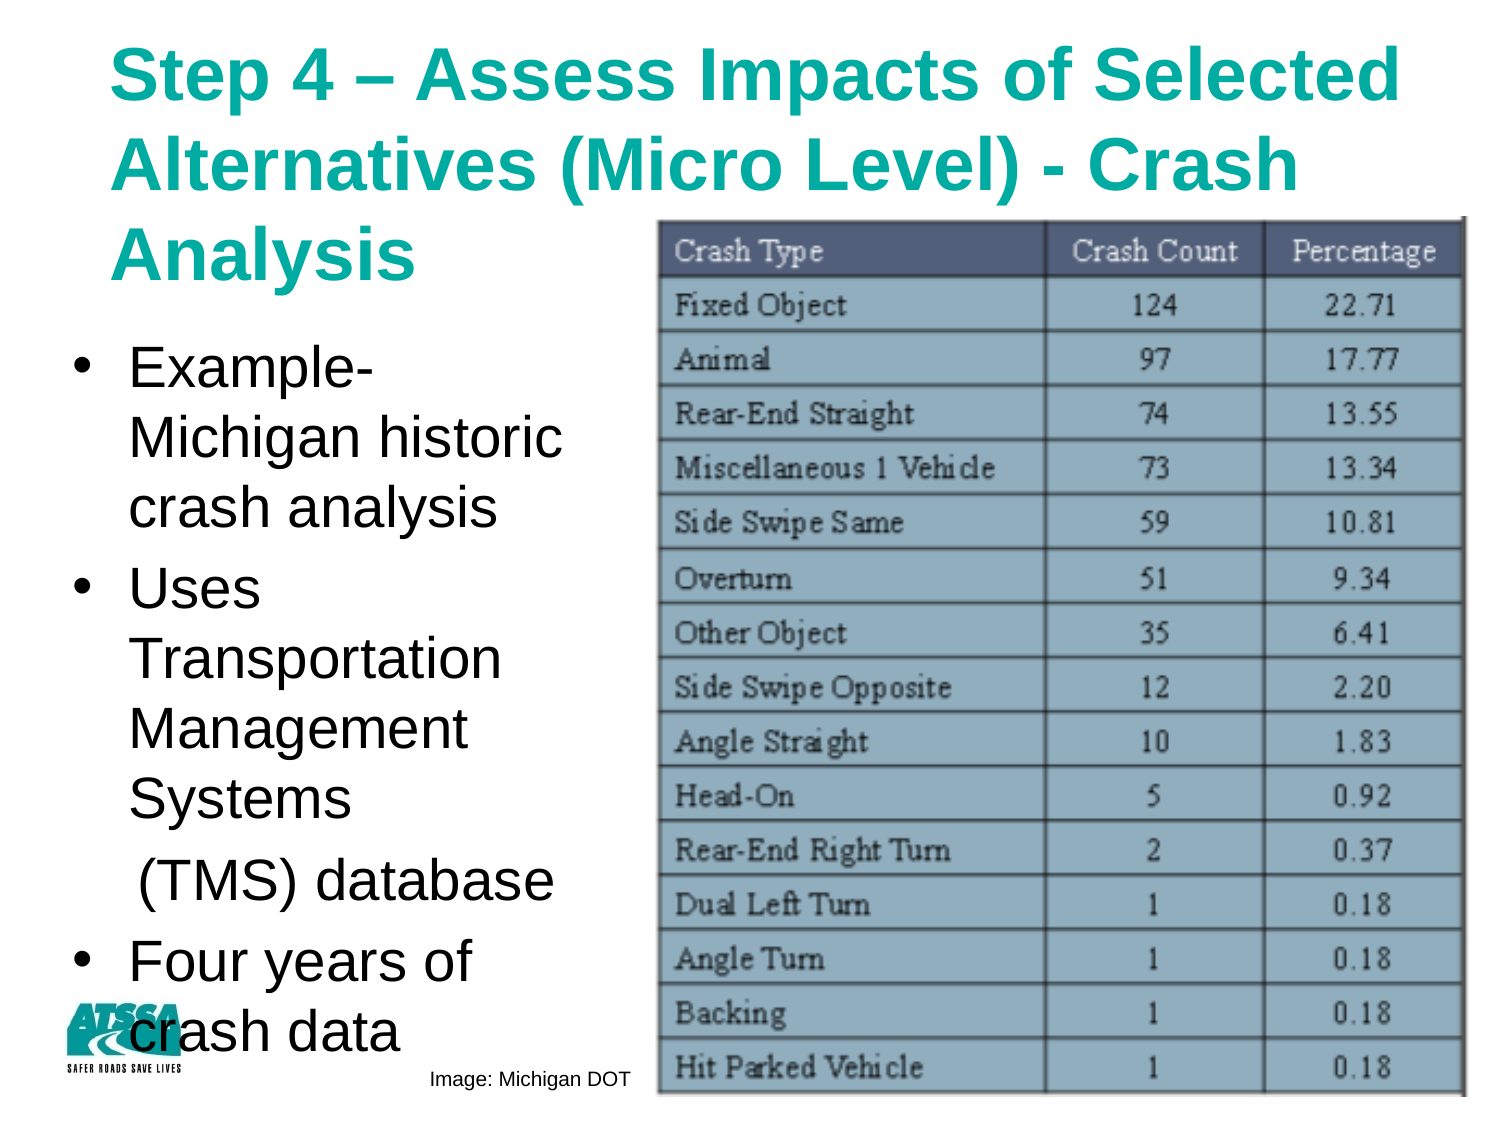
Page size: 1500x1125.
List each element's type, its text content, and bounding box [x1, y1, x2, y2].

picture [649, 215, 1473, 1097]
text_box Image: Michigan DOT [414, 1058, 645, 1099]
list Example- Michigan historic crash analysis Uses Transportation Management Systems (TMS) database Four years of crash data [57, 321, 614, 1079]
title Step 4 – Assess Impacts of Selected Alternatives (Micro Level) - Crash Analysis [94, 0, 1500, 322]
